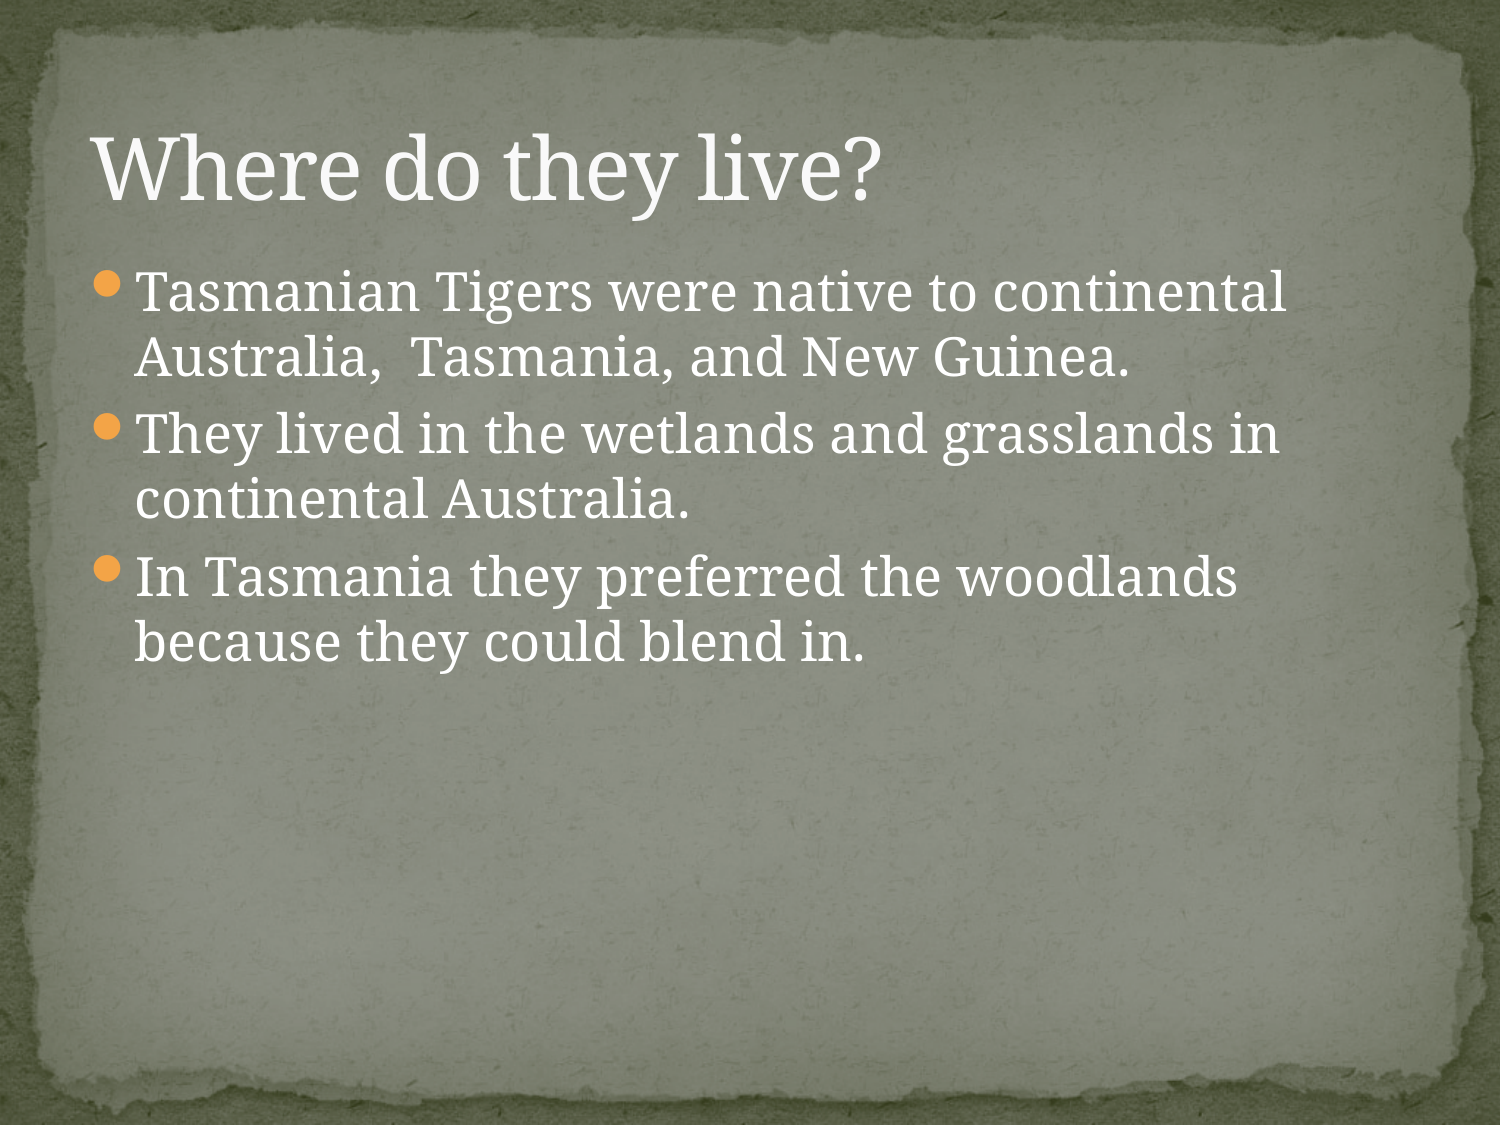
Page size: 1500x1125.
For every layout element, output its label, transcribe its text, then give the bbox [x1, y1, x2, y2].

list Tasmanian Tigers were native to continental Australia, Tasmania, and New Guinea. They lived in the wetlands and grasslands in continental Australia. In Tasmania they preferred the woodlands because they could blend in. [75, 249, 1425, 1000]
title Where do they live? [74, 24, 1425, 225]
